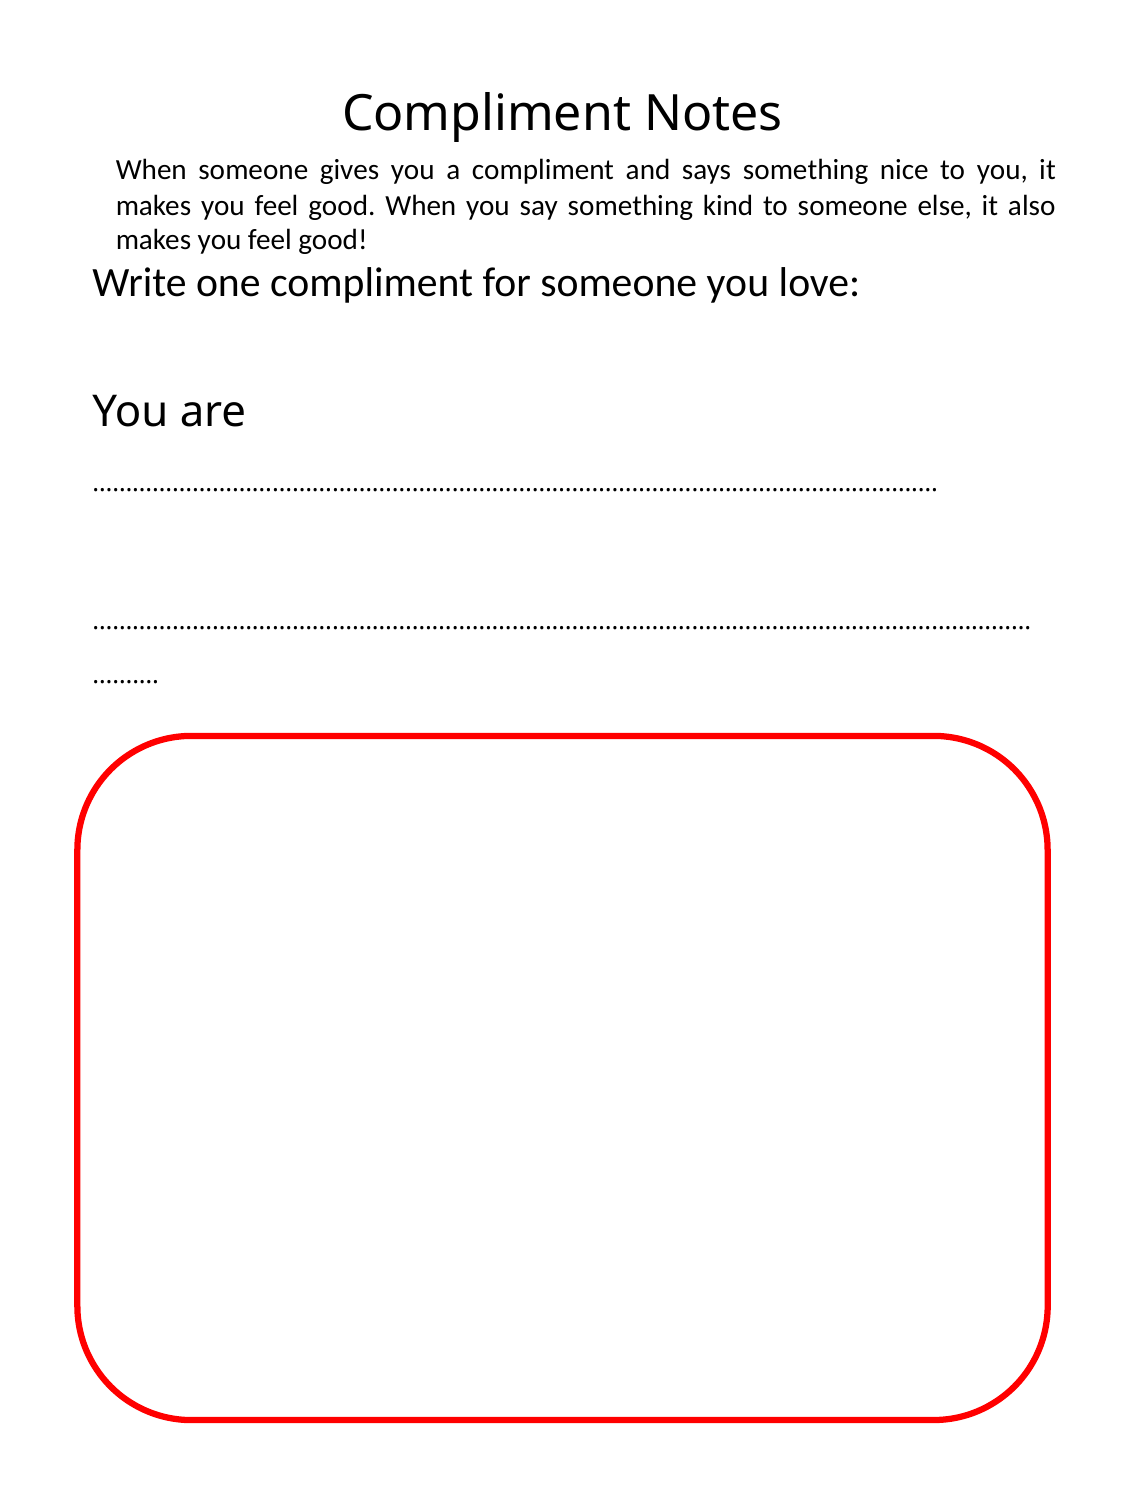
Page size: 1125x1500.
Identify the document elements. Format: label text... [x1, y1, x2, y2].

list Write one compliment for someone you love: You are …………………………………………………………………………………………………………….… ………………………………………………………………………………………………………………………………….… …………………………………………………………………………………………………………………………………..…. Draw a picture for this person: [77, 252, 1048, 830]
title Compliment Notes [77, 79, 1048, 149]
text_box [76, 734, 1049, 1422]
list Write one compliment for someone you love: You are …………………………………………………………………………………………………………….… ………………………………………………………………………………………………………………………………….… …………………………………………………………………………………………………………………………………..…. Draw a picture for this person: [77, 1326, 1048, 1466]
text_box When someone gives you a compliment and says something nice to you, it makes you feel good. When you say something kind to someone else, it also makes you feel good! [101, 143, 1072, 264]
